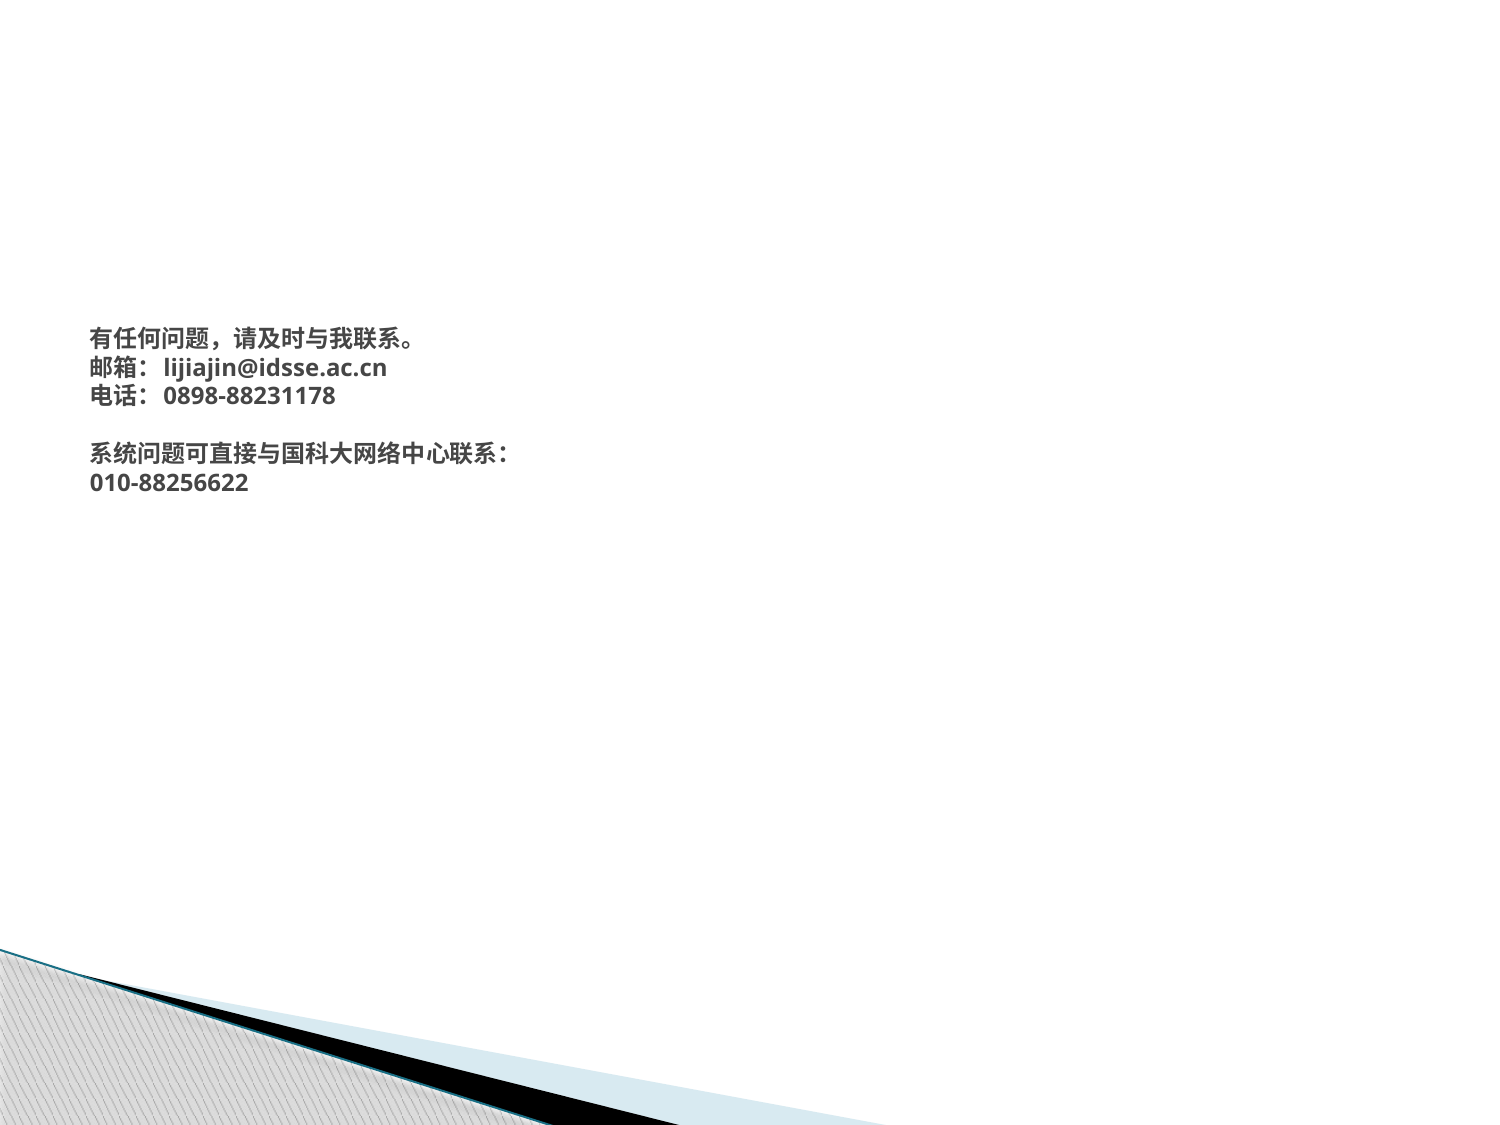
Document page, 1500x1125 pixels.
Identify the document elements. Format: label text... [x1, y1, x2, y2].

title 有任何问题，请及时与我联系。 邮箱：lijiajin@idsse.ac.cn 电话：0898-88231178 系统问题可直接与国科大网络中心联系： 010-88256622 [75, 315, 1425, 504]
